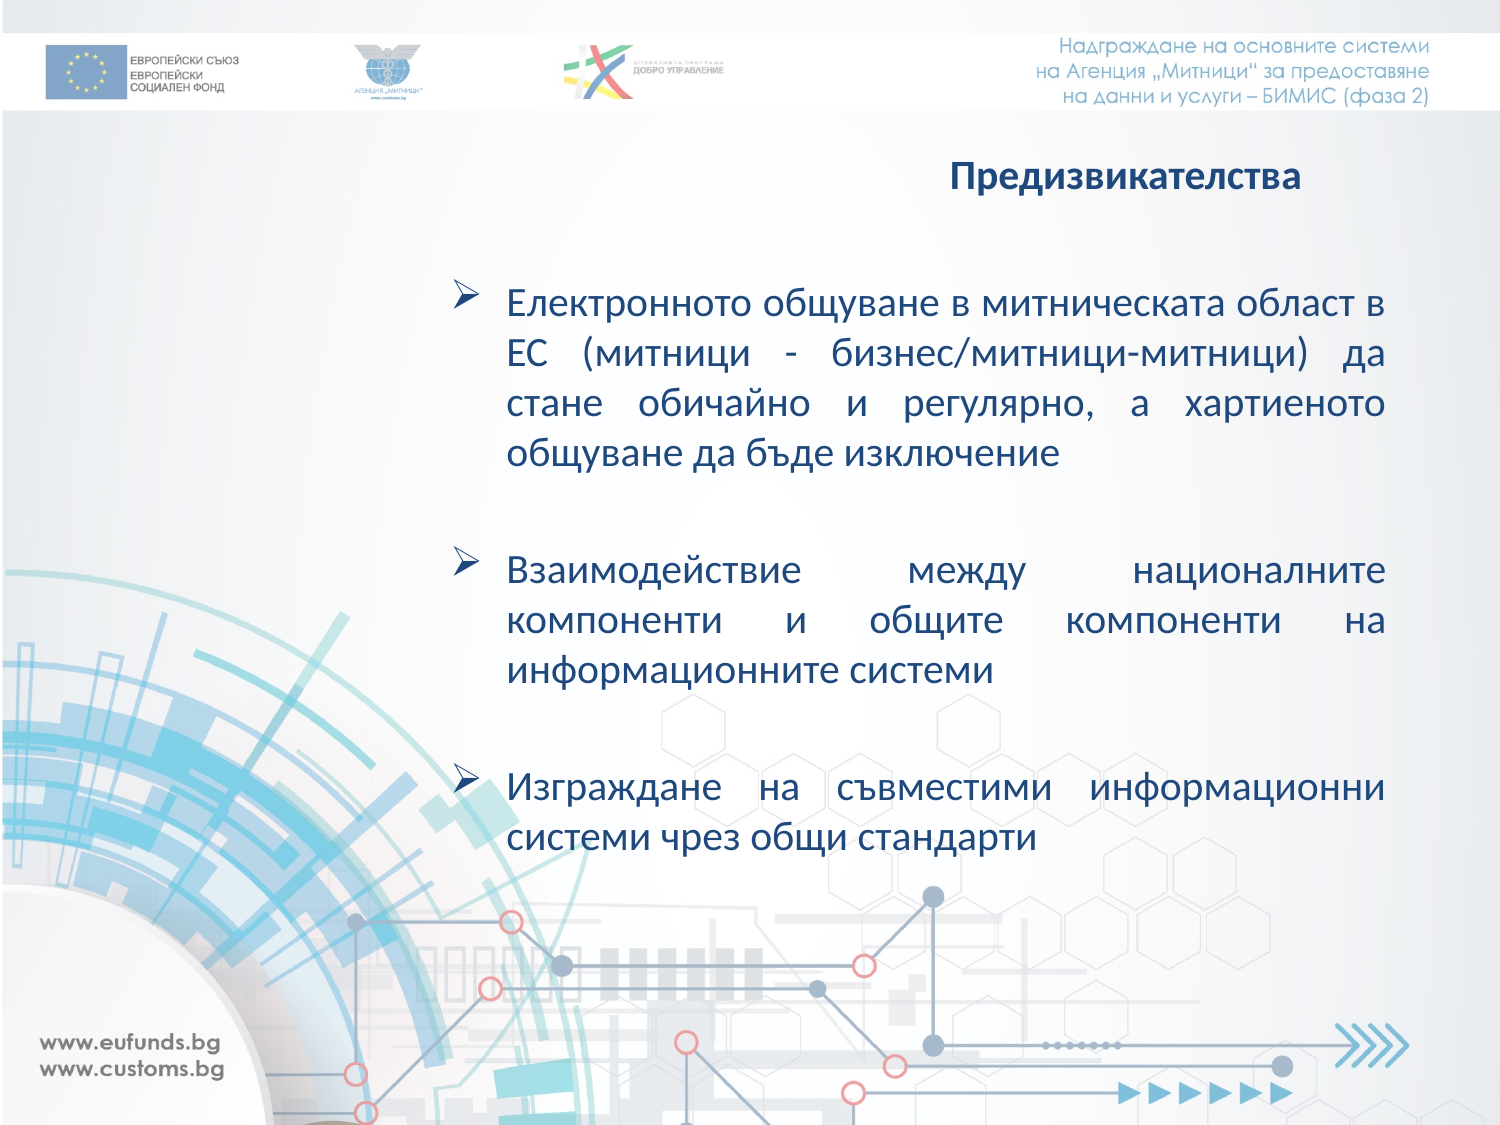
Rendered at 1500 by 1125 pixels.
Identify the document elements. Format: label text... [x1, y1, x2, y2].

text_box Предизвикателства [856, 113, 1317, 233]
text_box Електронното общуване в митническата област в ЕС (митници - бизнес/митници-митници) да стане обичайно и регулярно, а хартиеното общуване да бъде изключение Взаимодействие между националните компоненти и общите компоненти на информационните системи Изграждане на съвместими информационни системи чрез общи стандарти [360, 267, 1402, 948]
